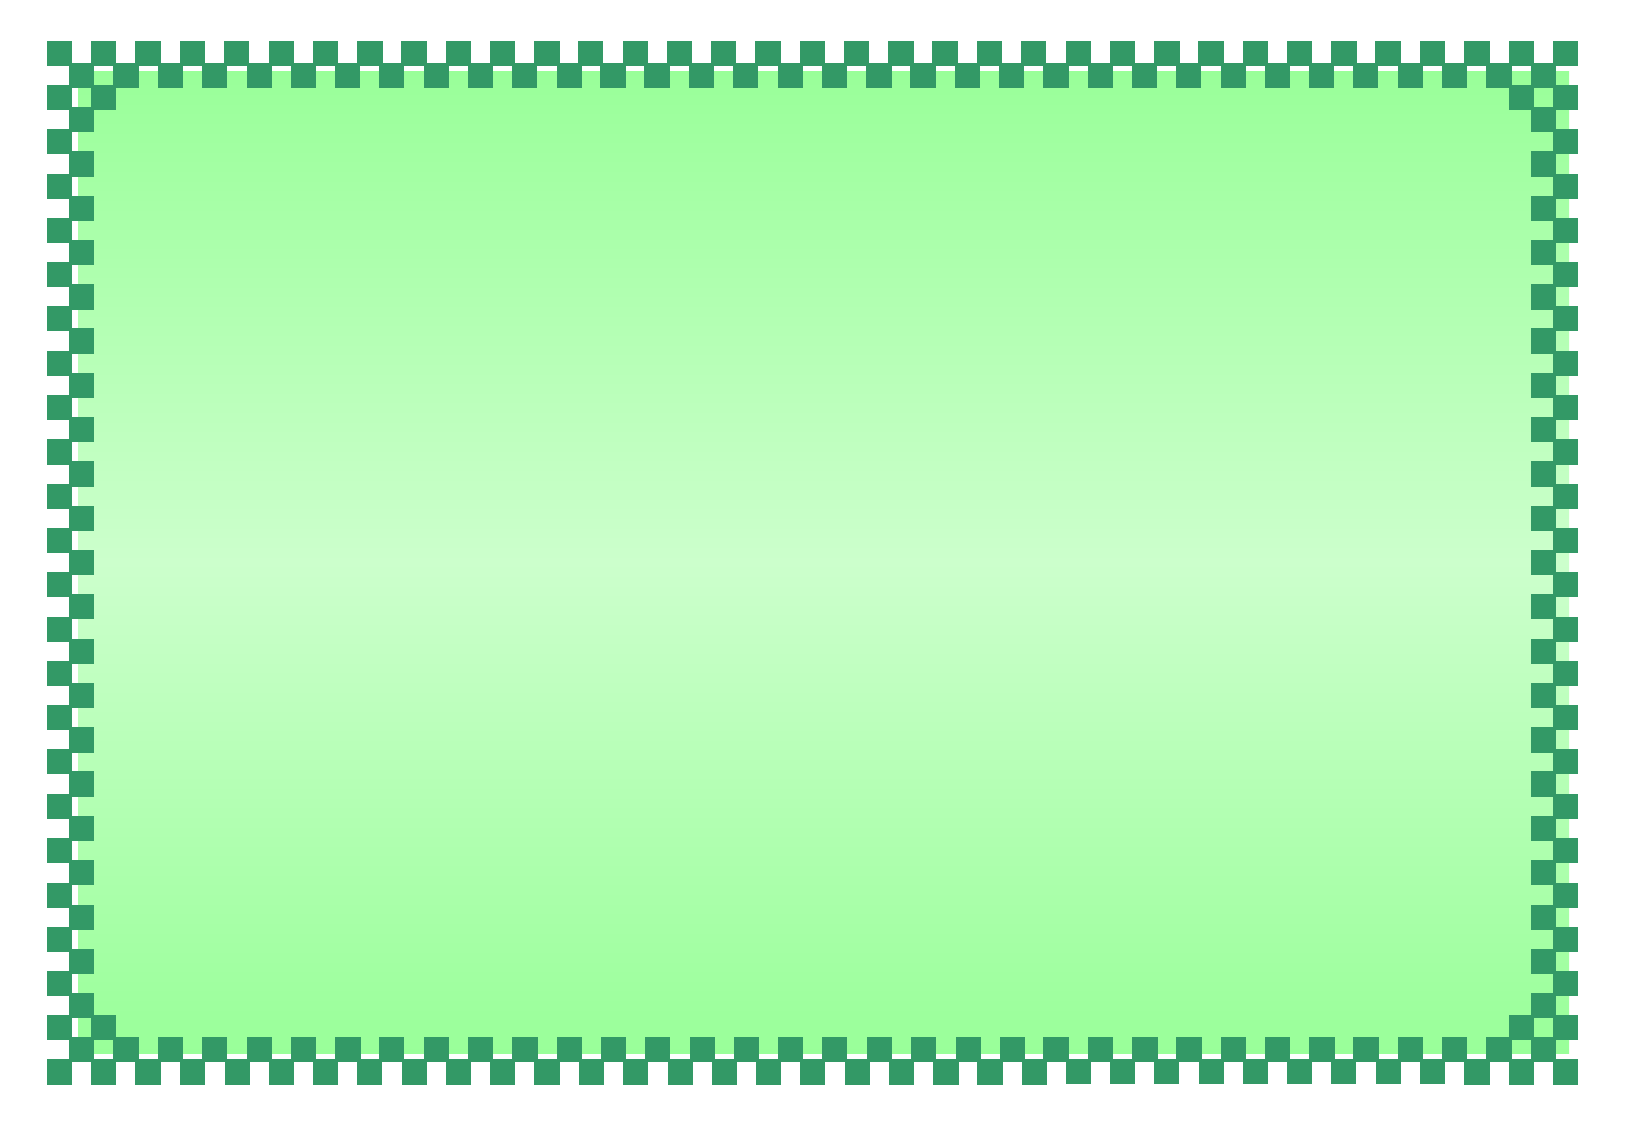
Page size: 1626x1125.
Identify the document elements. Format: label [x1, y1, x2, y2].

text_box [48, 41, 1577, 1084]
